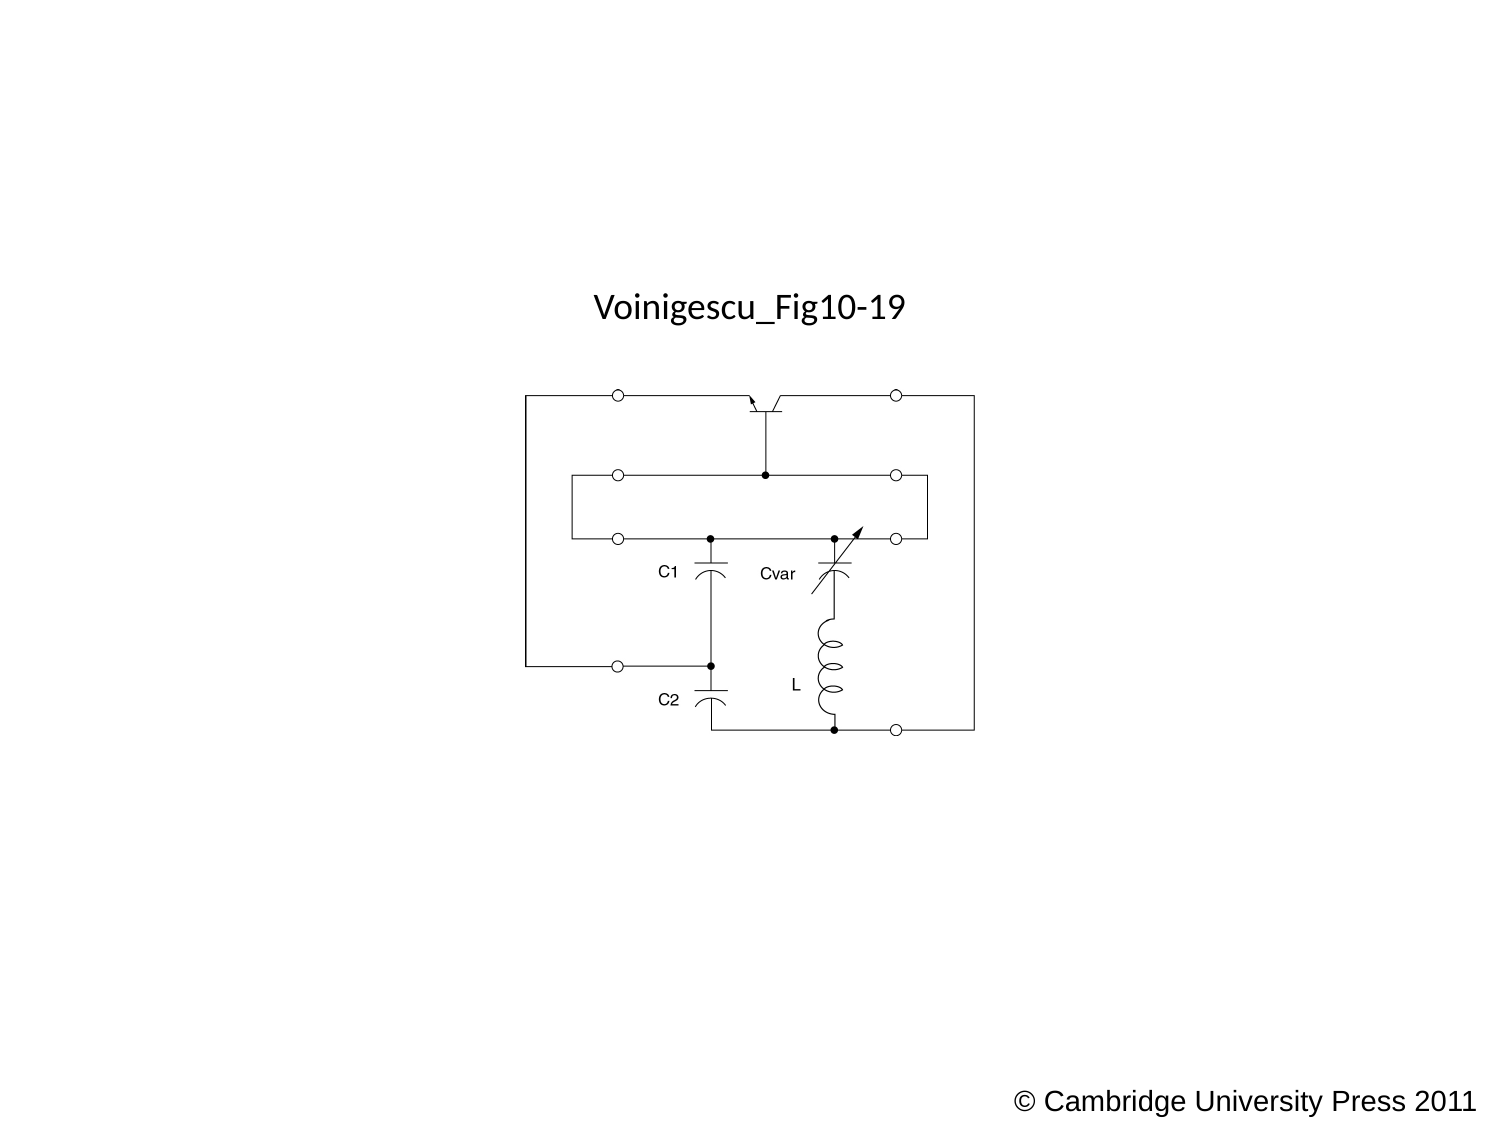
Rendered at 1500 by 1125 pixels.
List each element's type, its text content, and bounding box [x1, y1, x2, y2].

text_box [524, 274, 975, 736]
text_box © Cambridge University Press 2011 [907, 1074, 1493, 1125]
